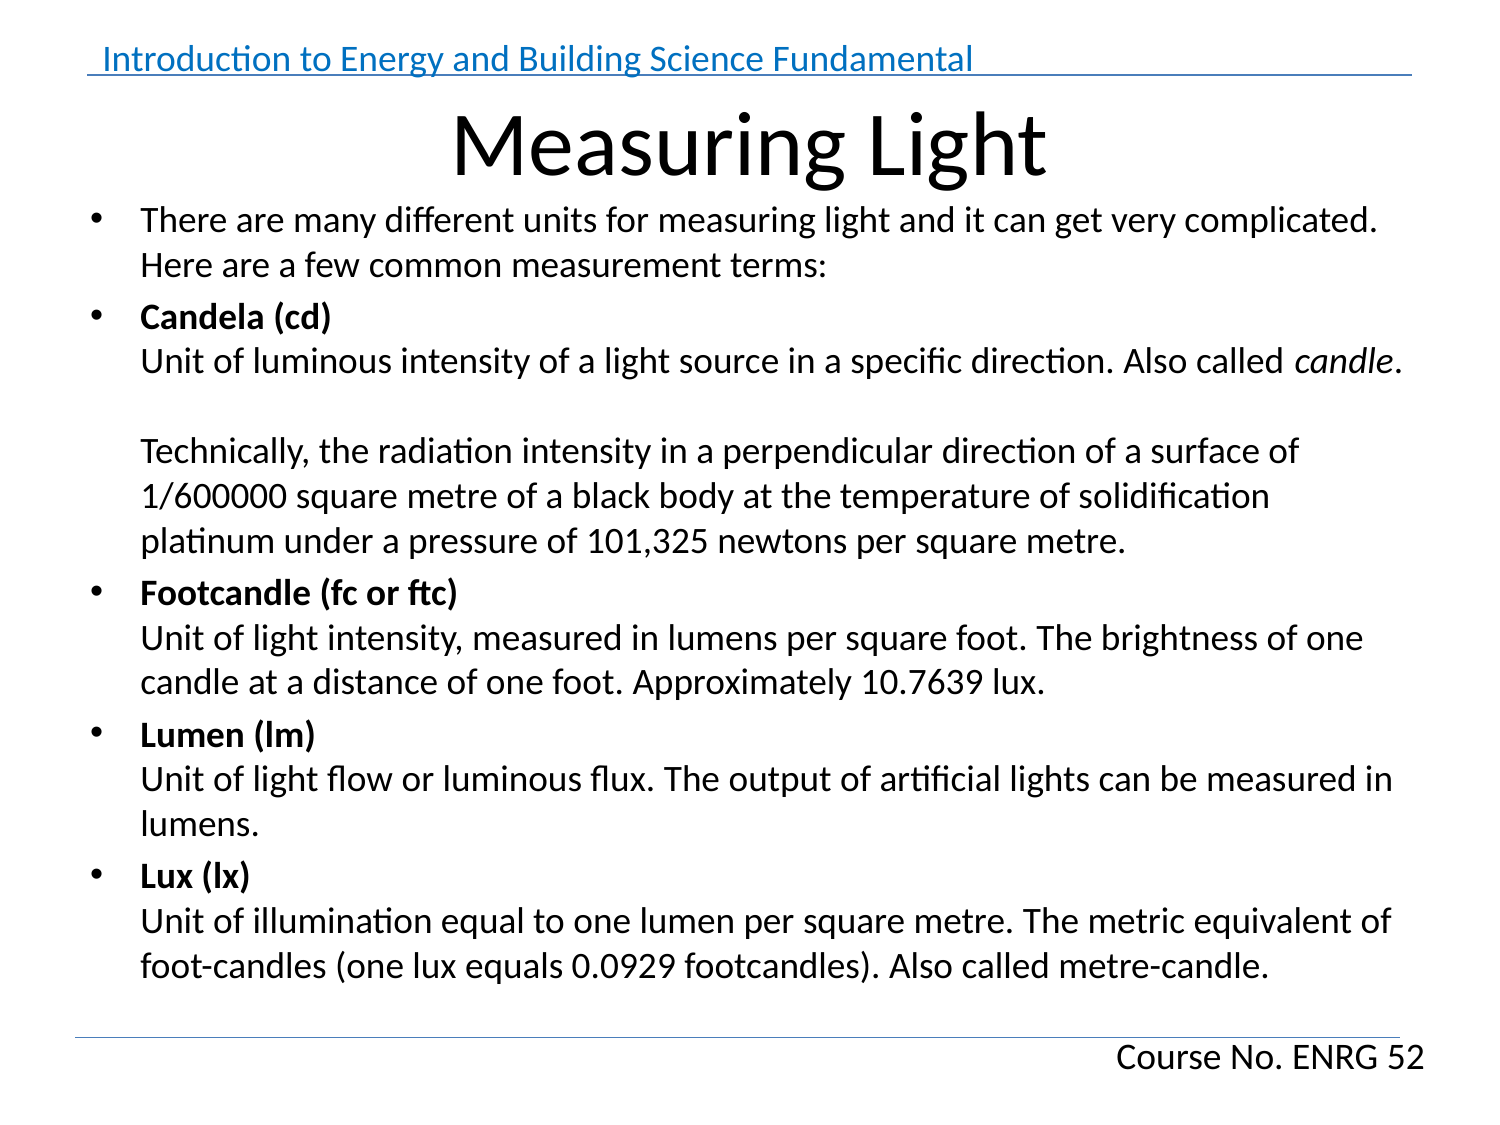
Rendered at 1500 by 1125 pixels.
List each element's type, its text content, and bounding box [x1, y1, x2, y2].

list There are many different units for measuring light and it can get very complicated. Here are a few common measurement terms: Candela (cd) Unit of luminous intensity of a light source in a specific direction. Also called candle. Technically, the radiation intensity in a perpendicular direction of a surface of 1/600000 square metre of a black body at the temperature of solidification platinum under a pressure of 101,325 newtons per square metre. Footcandle (fc or ftc) Unit of light intensity, measured in lumens per square foot. The brightness of one candle at a distance of one foot. Approximately 10.7639 lux. Lumen (lm) Unit of light flow or luminous flux. The output of artificial lights can be measured in lumens. Lux (lx) Unit of illumination equal to one lumen per square metre. The metric equivalent of foot-candles (one lux equals 0.0929 footcandles). Also called metre-candle. [75, 187, 1425, 1005]
title Measuring Light [75, 45, 1425, 187]
